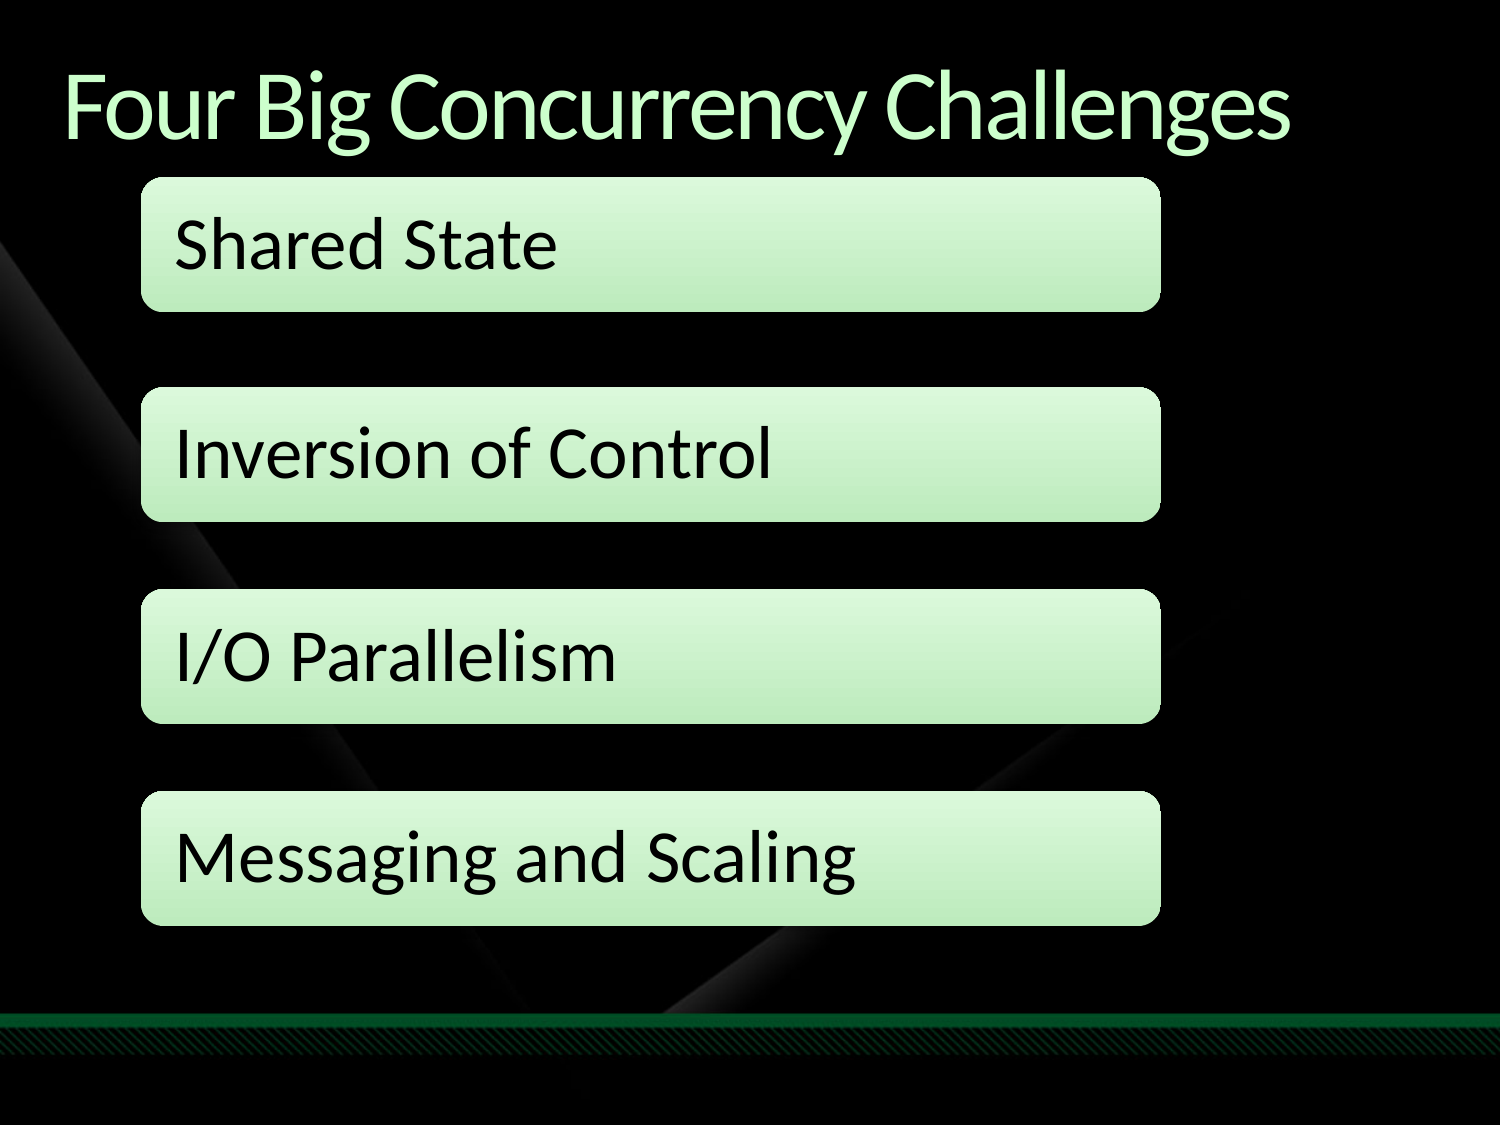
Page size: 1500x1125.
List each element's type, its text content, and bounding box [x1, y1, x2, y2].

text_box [140, 588, 1162, 725]
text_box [140, 387, 1162, 523]
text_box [140, 790, 1162, 927]
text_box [140, 177, 1162, 313]
picture [0, 0, 1500, 1125]
title Four Big Concurrency Challenges [62, 53, 1438, 144]
